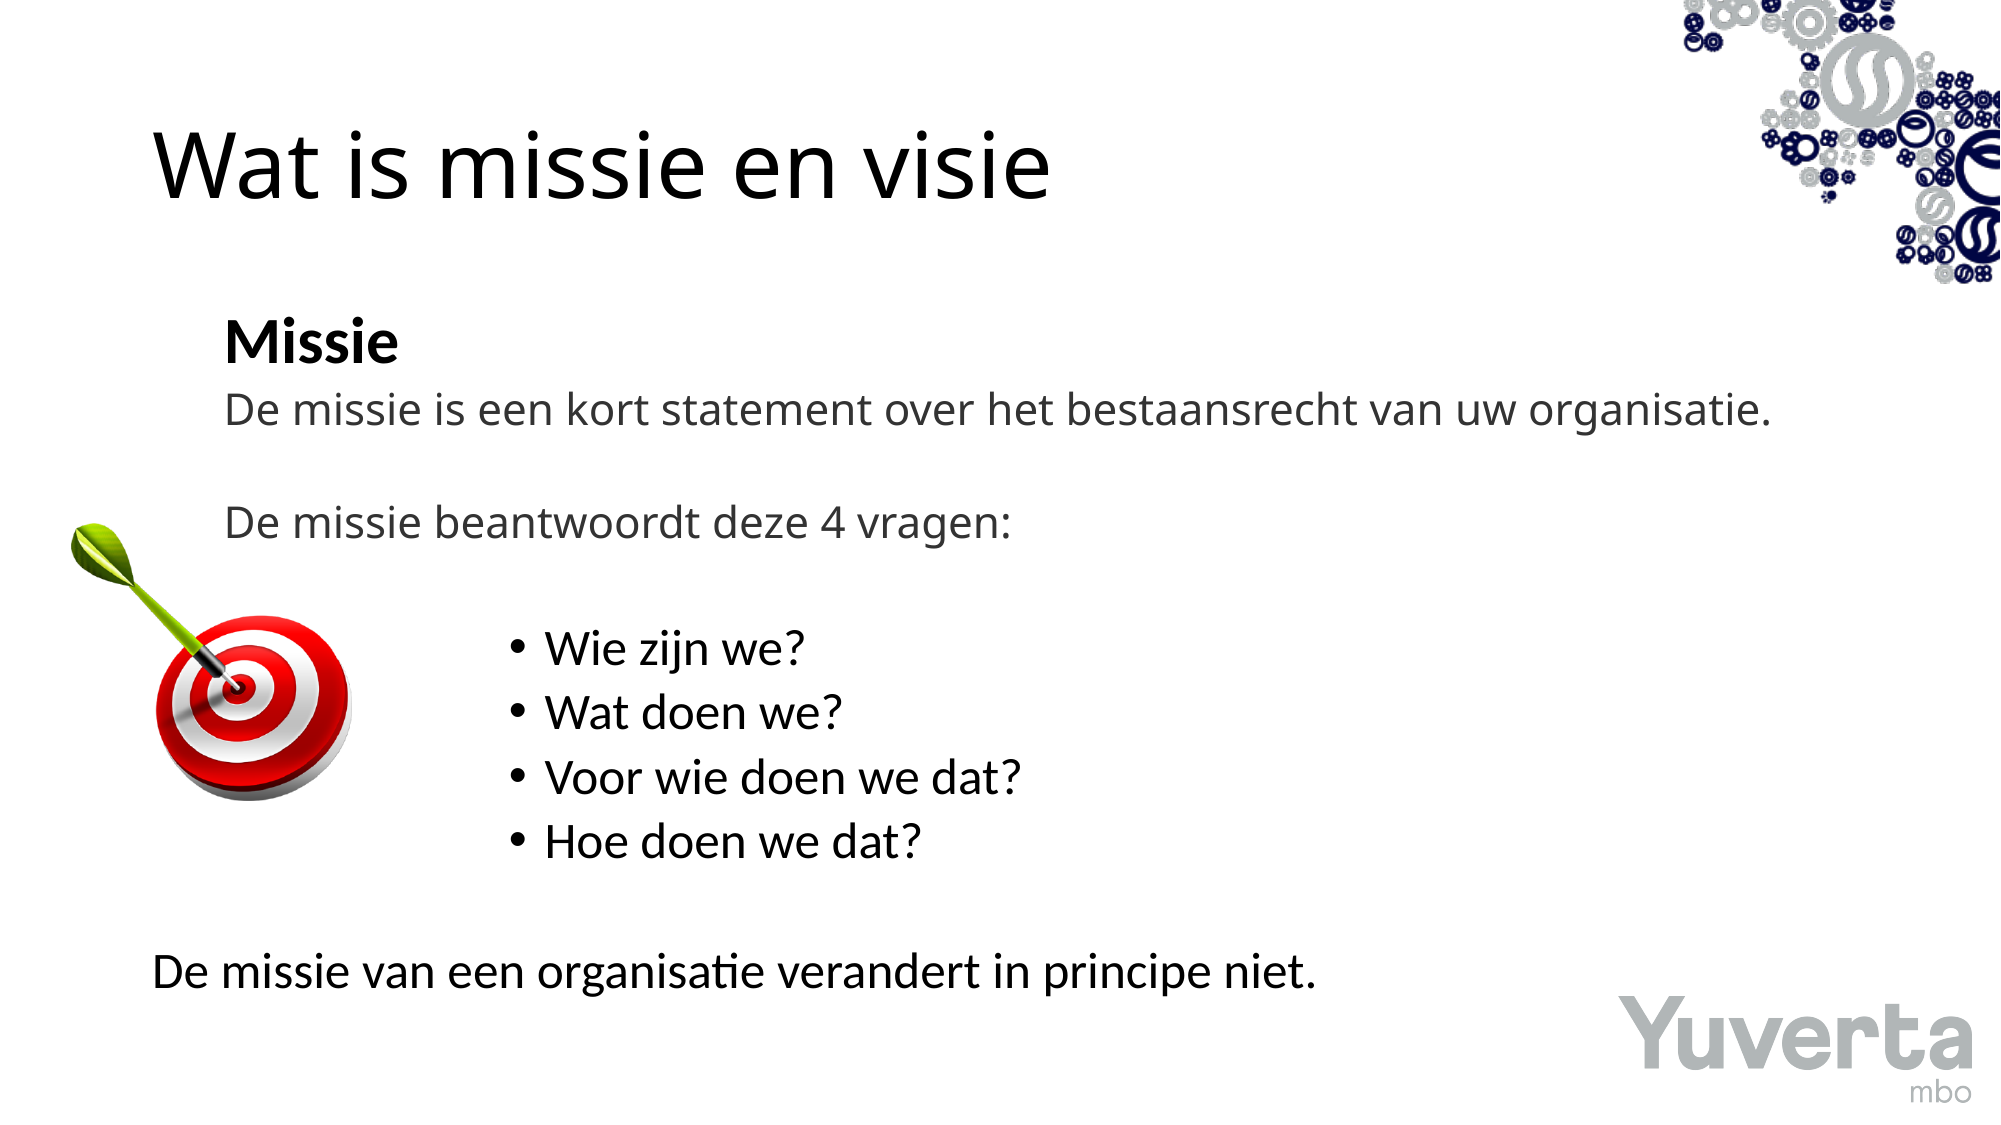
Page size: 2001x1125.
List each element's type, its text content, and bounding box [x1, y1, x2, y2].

picture [0, 0, 2000, 1125]
title Wat is missie en visie [137, 59, 1863, 278]
text_box Missie De missie is een kort statement over het bestaansrecht van uw organisatie. De missie beantwoordt deze 4 vragen: Wie zijn we? Wat doen we? Voor wie doen we dat? Hoe doen we dat? De missie van een organisatie verandert in principe niet. [137, 299, 1863, 1014]
